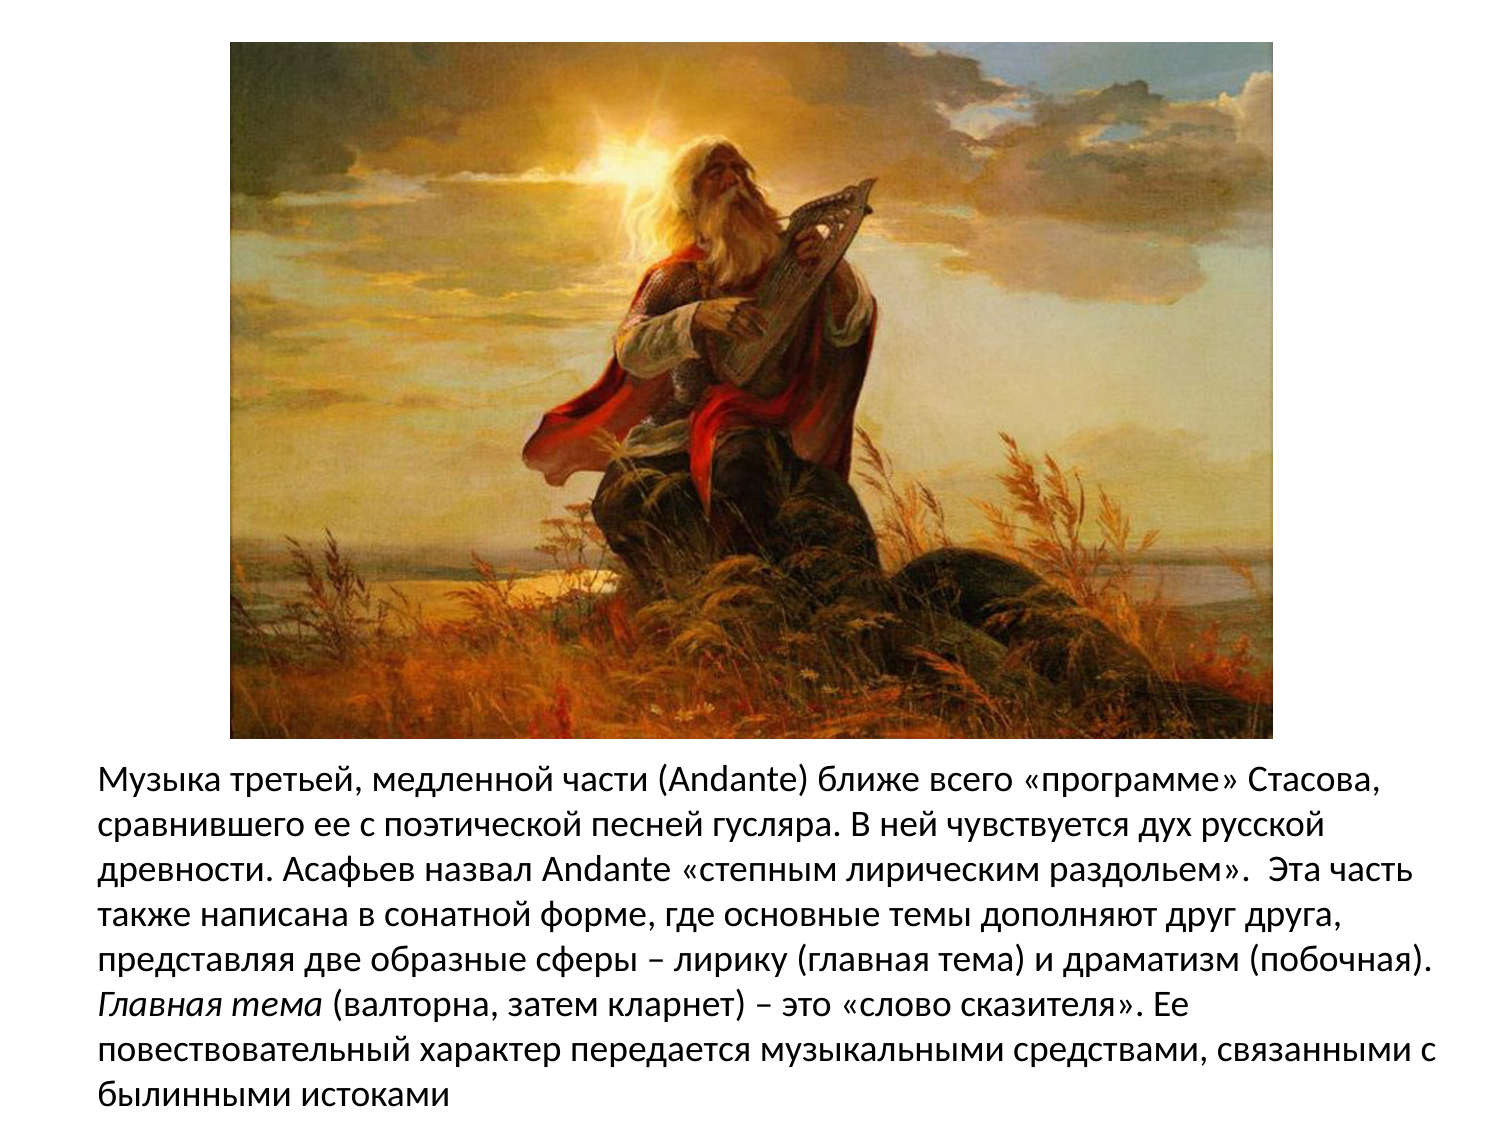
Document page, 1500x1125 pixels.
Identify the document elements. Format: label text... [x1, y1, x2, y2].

picture [229, 42, 1273, 740]
text_box Музыка третьей, медленной части (Andante) ближе всего «программе» Стасова, сравнившего ее с поэтической песней гусляра. В ней чувствуется дух русской древности. Асафьев назвал Andante «степным лирическим раздольем». Эта часть также написана в сонатной форме, где основные темы дополняют друг друга, представляя две образные сферы – лирику (главная тема) и драматизм (побочная). Главная тема (валторна, затем кларнет) – это «слово сказителя». Ее повествовательный характер передается музыкальными средствами, связанными с былинными истоками [82, 746, 1500, 1121]
